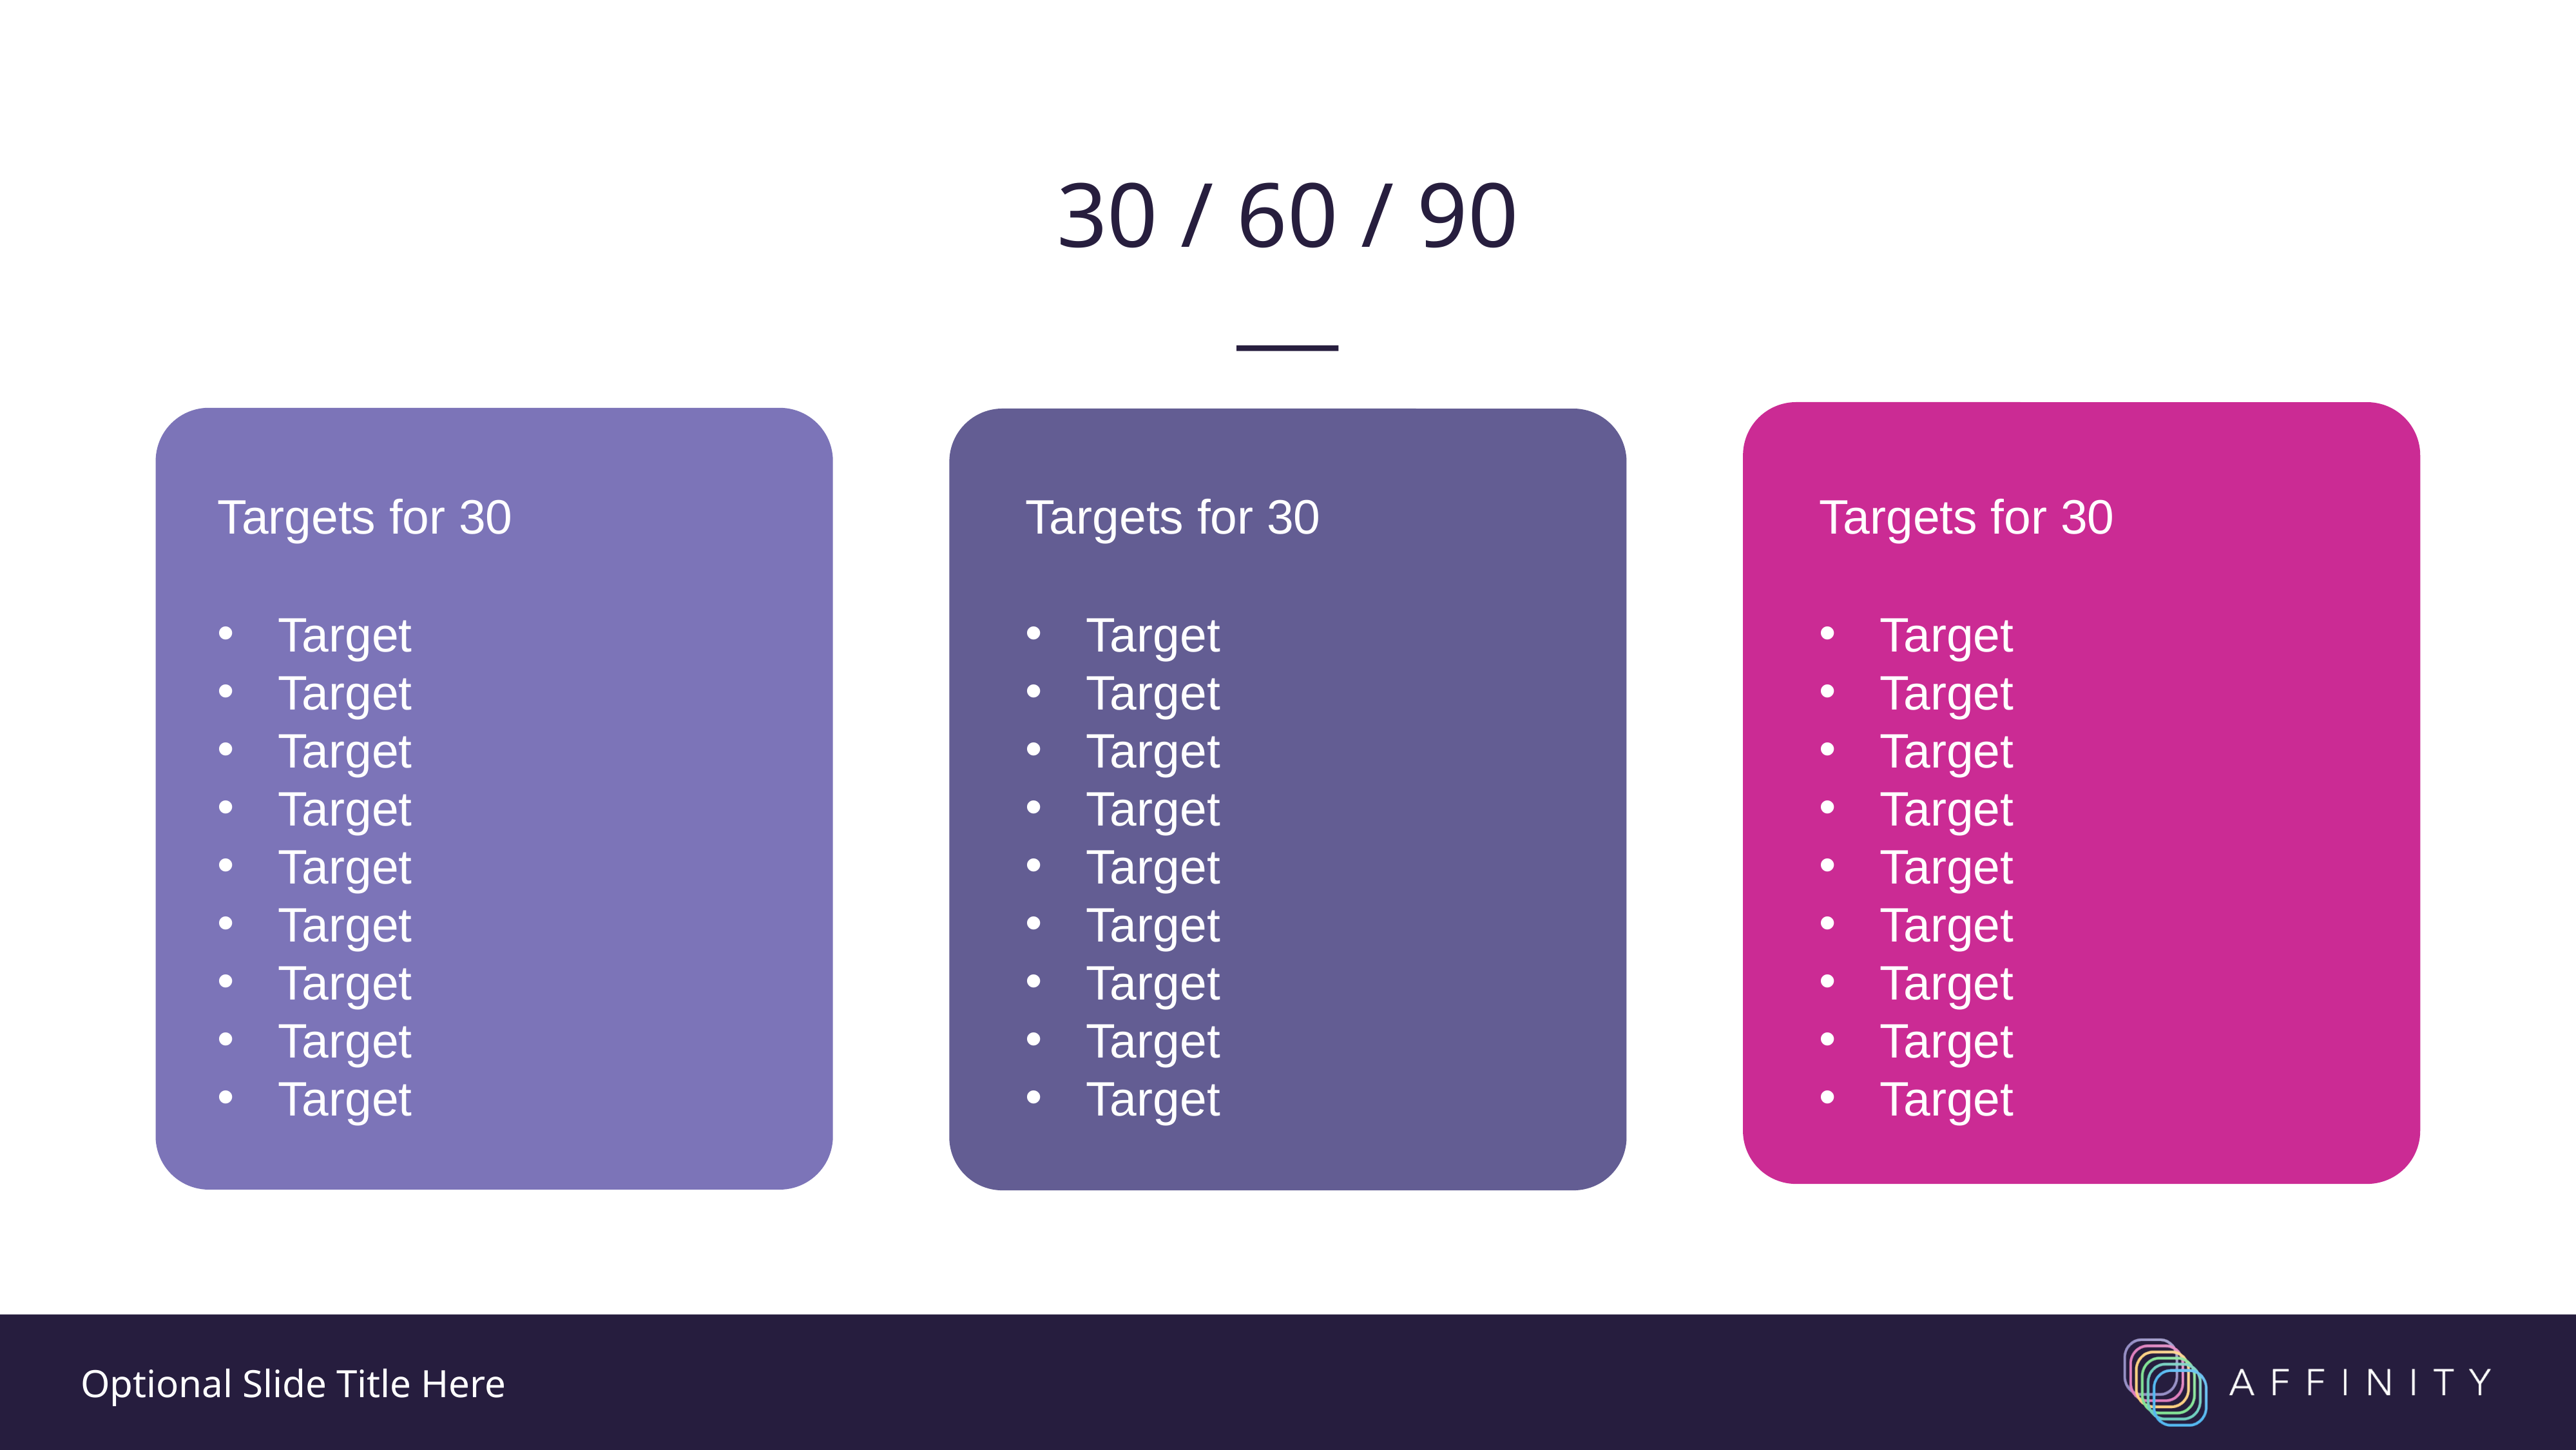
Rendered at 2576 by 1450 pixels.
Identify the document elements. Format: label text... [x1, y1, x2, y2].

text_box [155, 401, 2421, 1191]
text_box [1236, 345, 1339, 351]
text_box 30 / 60 / 90 [450, 153, 2126, 270]
text_box Optional Slide Title Here [75, 1355, 1131, 1410]
picture [2121, 1335, 2494, 1430]
